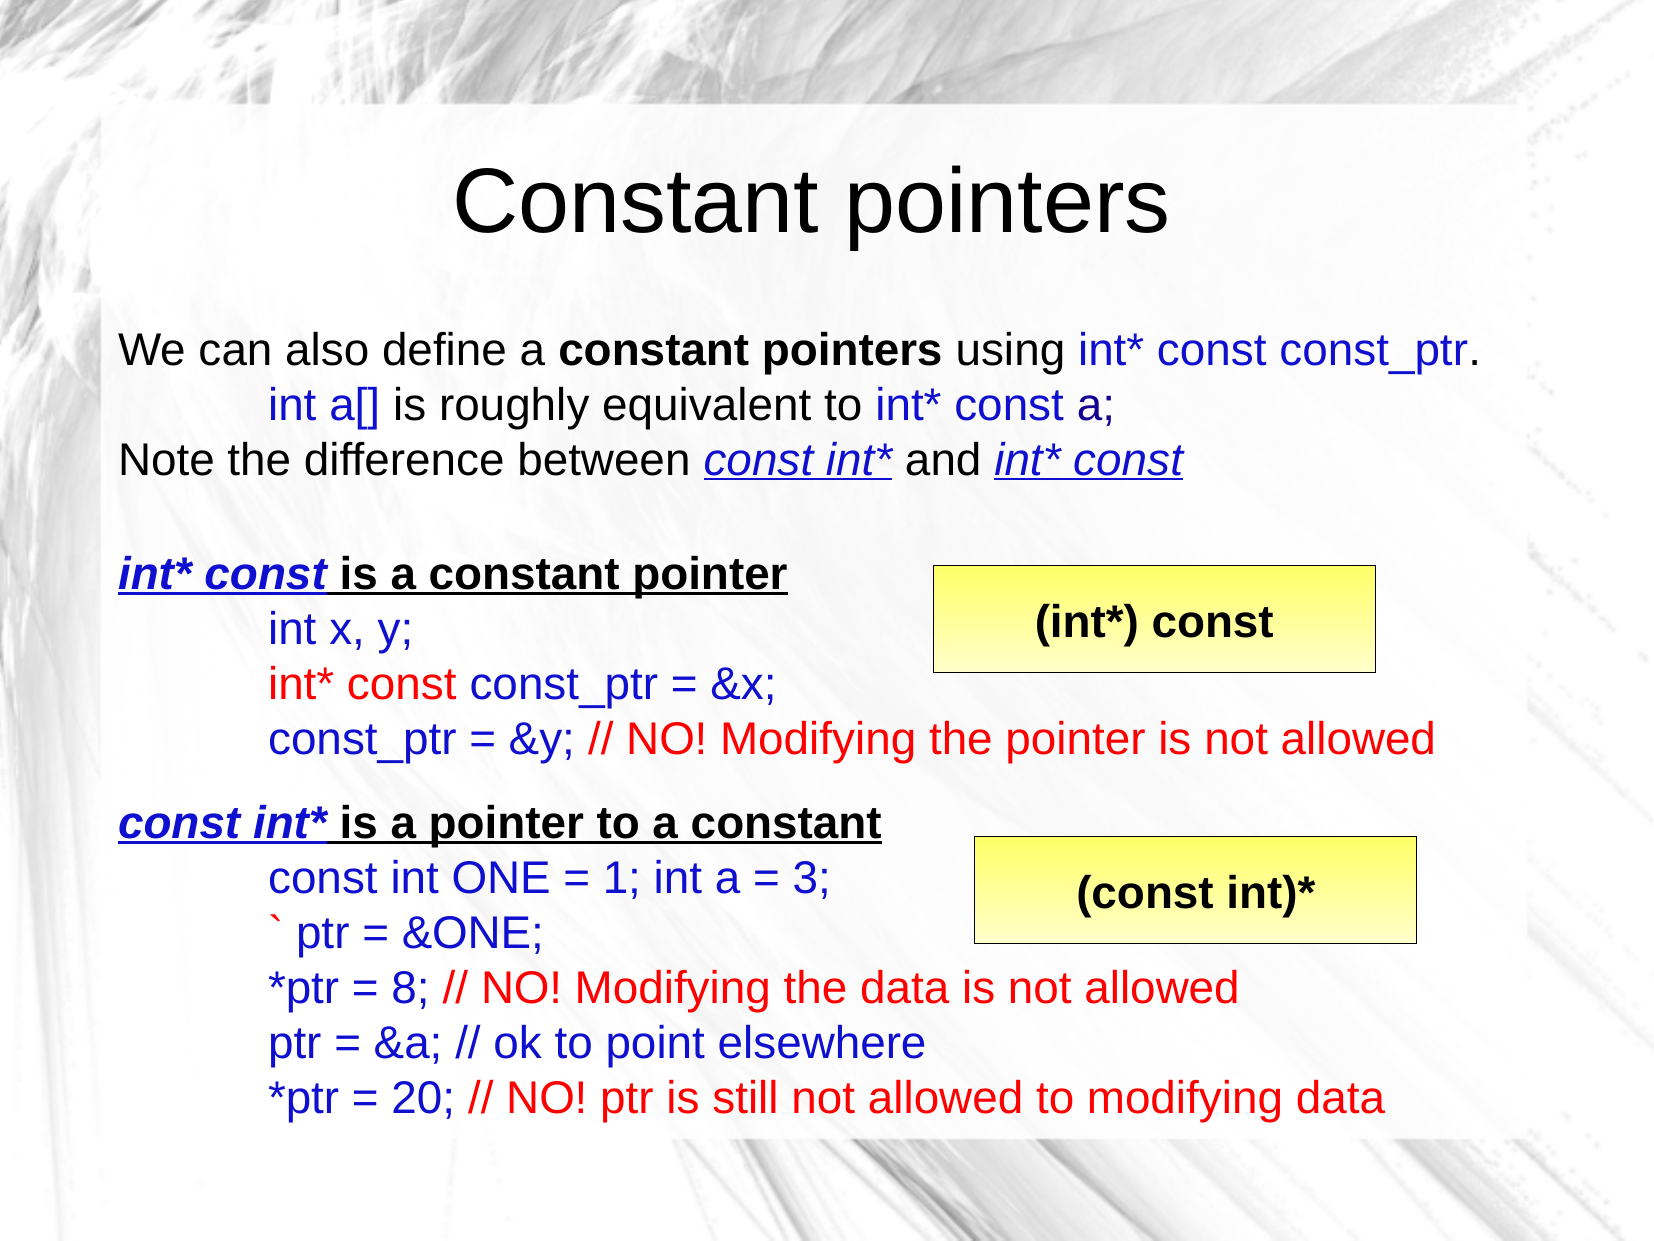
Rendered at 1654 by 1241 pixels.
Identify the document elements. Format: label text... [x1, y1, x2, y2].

title Constant pointers [118, 93, 1506, 299]
list We can also define a constant pointers using int* const const_ptr. int a[] is roughly equivalent to int* const a; Note the difference between const int* and int* const int* const is a constant pointer int x, y; int* const const_ptr = &x; const_ptr = &y; // NO! Modifying the pointer is not allowed const int* is a pointer to a constant const int ONE = 1; int a = 3; ` ptr = &ONE; *ptr = 8; // NO! Modifying the data is not allowed ptr = &a; // ok to point elsewhere *ptr = 20; // NO! ptr is still not allowed to modifying data [118, 319, 1571, 1109]
text_box (const int)* [974, 836, 1417, 944]
picture [0, 0, 1654, 1241]
text_box (int*) const [933, 565, 1376, 673]
